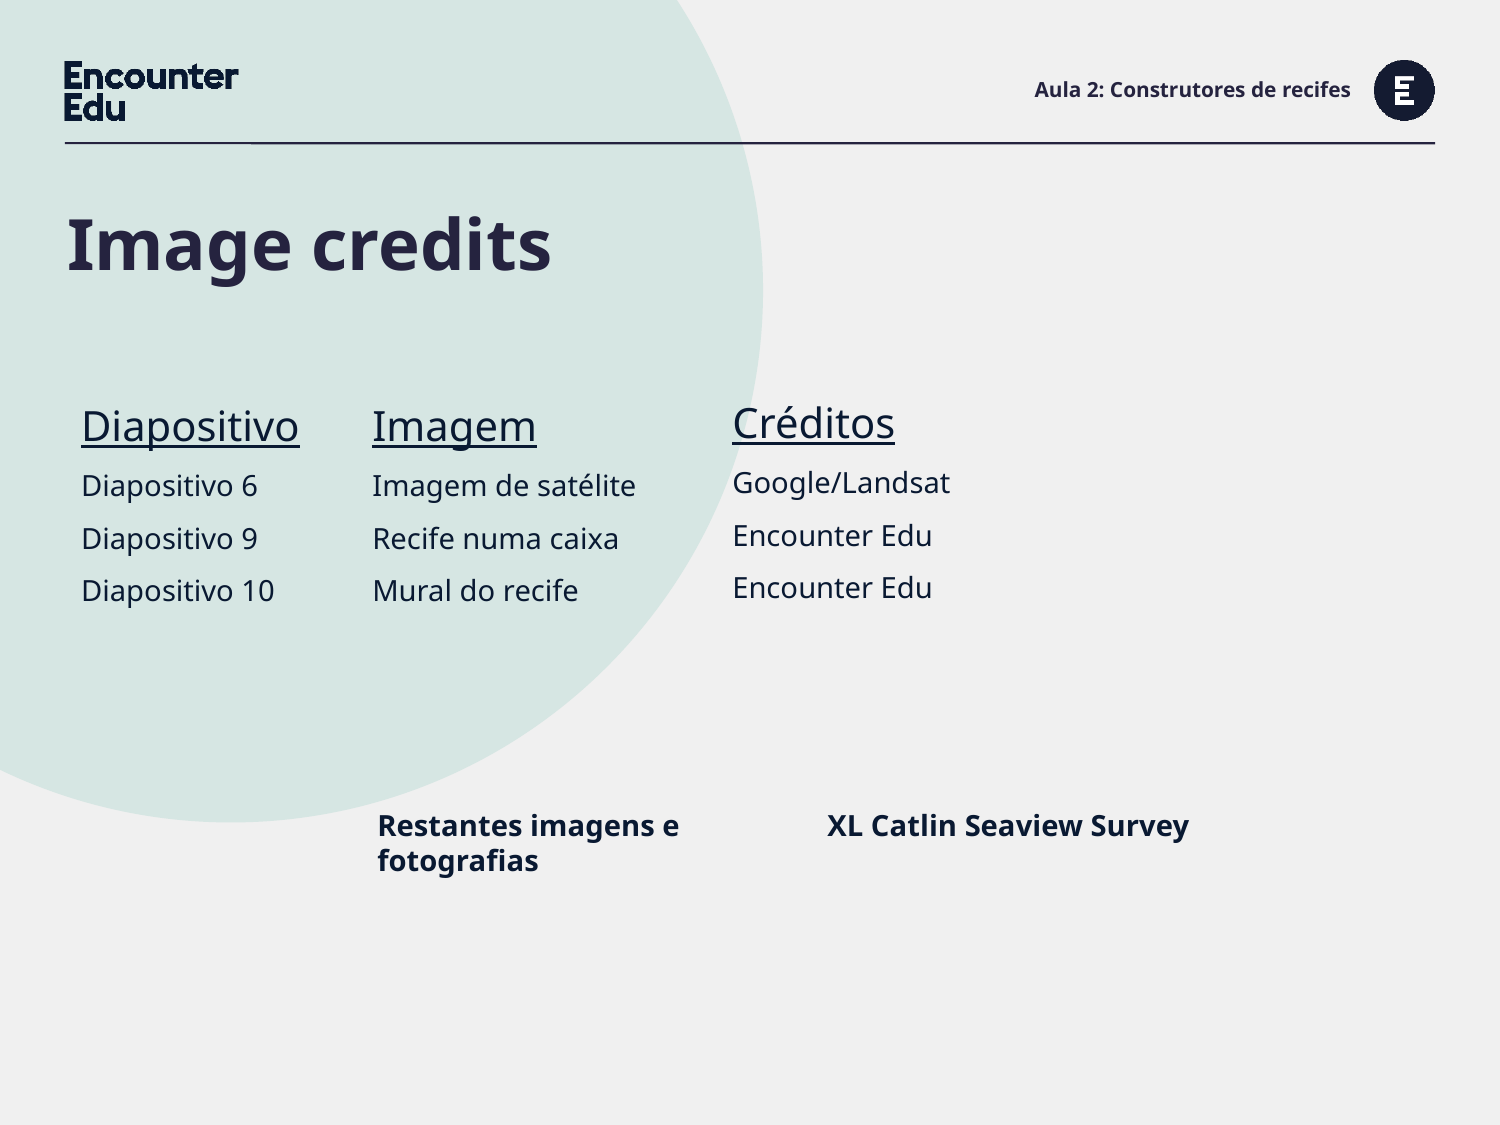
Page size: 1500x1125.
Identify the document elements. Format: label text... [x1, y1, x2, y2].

text_box Créditos Google/Landsat Encounter Edu Encounter Edu [724, 364, 1209, 612]
title Aula 2: Construtores de recifes [749, 67, 1359, 114]
text_box Restantes imagens e XL Catlin Seaview Survey fotografias [370, 800, 1209, 885]
text_box Diapositivo Diapositivo 6 Diapositivo 9 Diapositivo 10 [73, 367, 318, 615]
text_box Imagem Imagem de satélite Recife numa caixa Mural do recife [364, 367, 849, 615]
picture [1372, 58, 1436, 122]
picture [60, 59, 243, 122]
